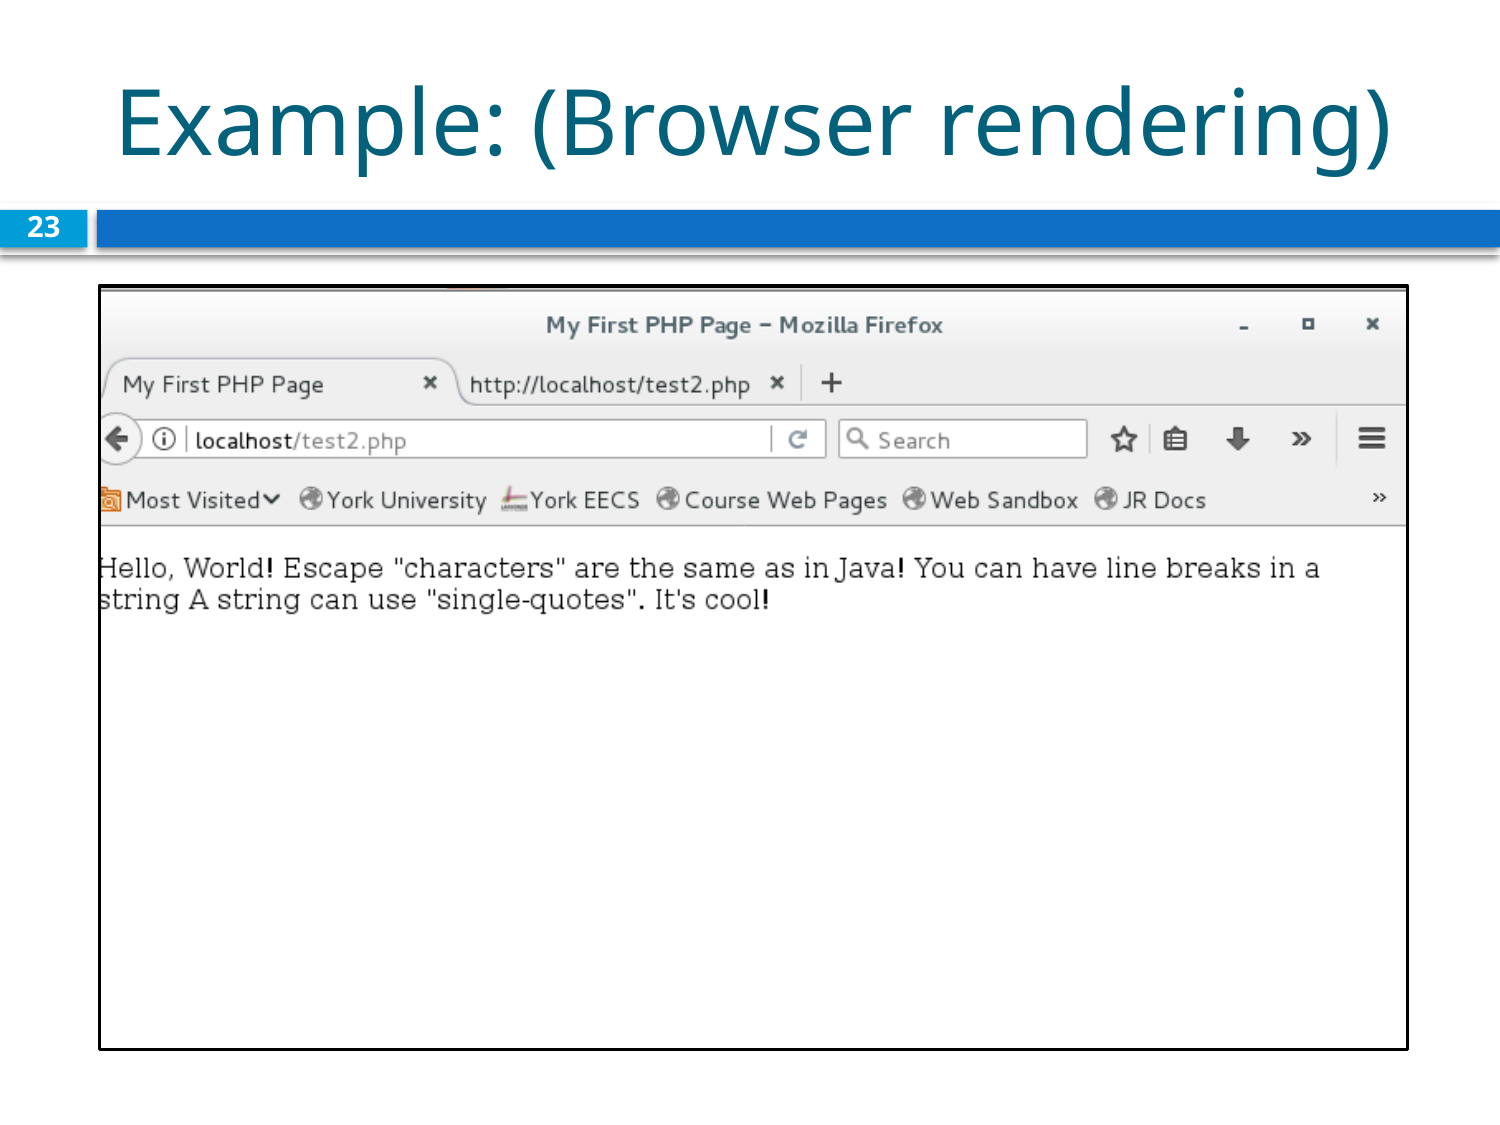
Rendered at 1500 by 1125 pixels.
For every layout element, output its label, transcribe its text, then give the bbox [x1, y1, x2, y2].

title Example: (Browser rendering) [99, 37, 1438, 201]
picture [100, 287, 1407, 1049]
slide_number 23 [0, 208, 88, 249]
